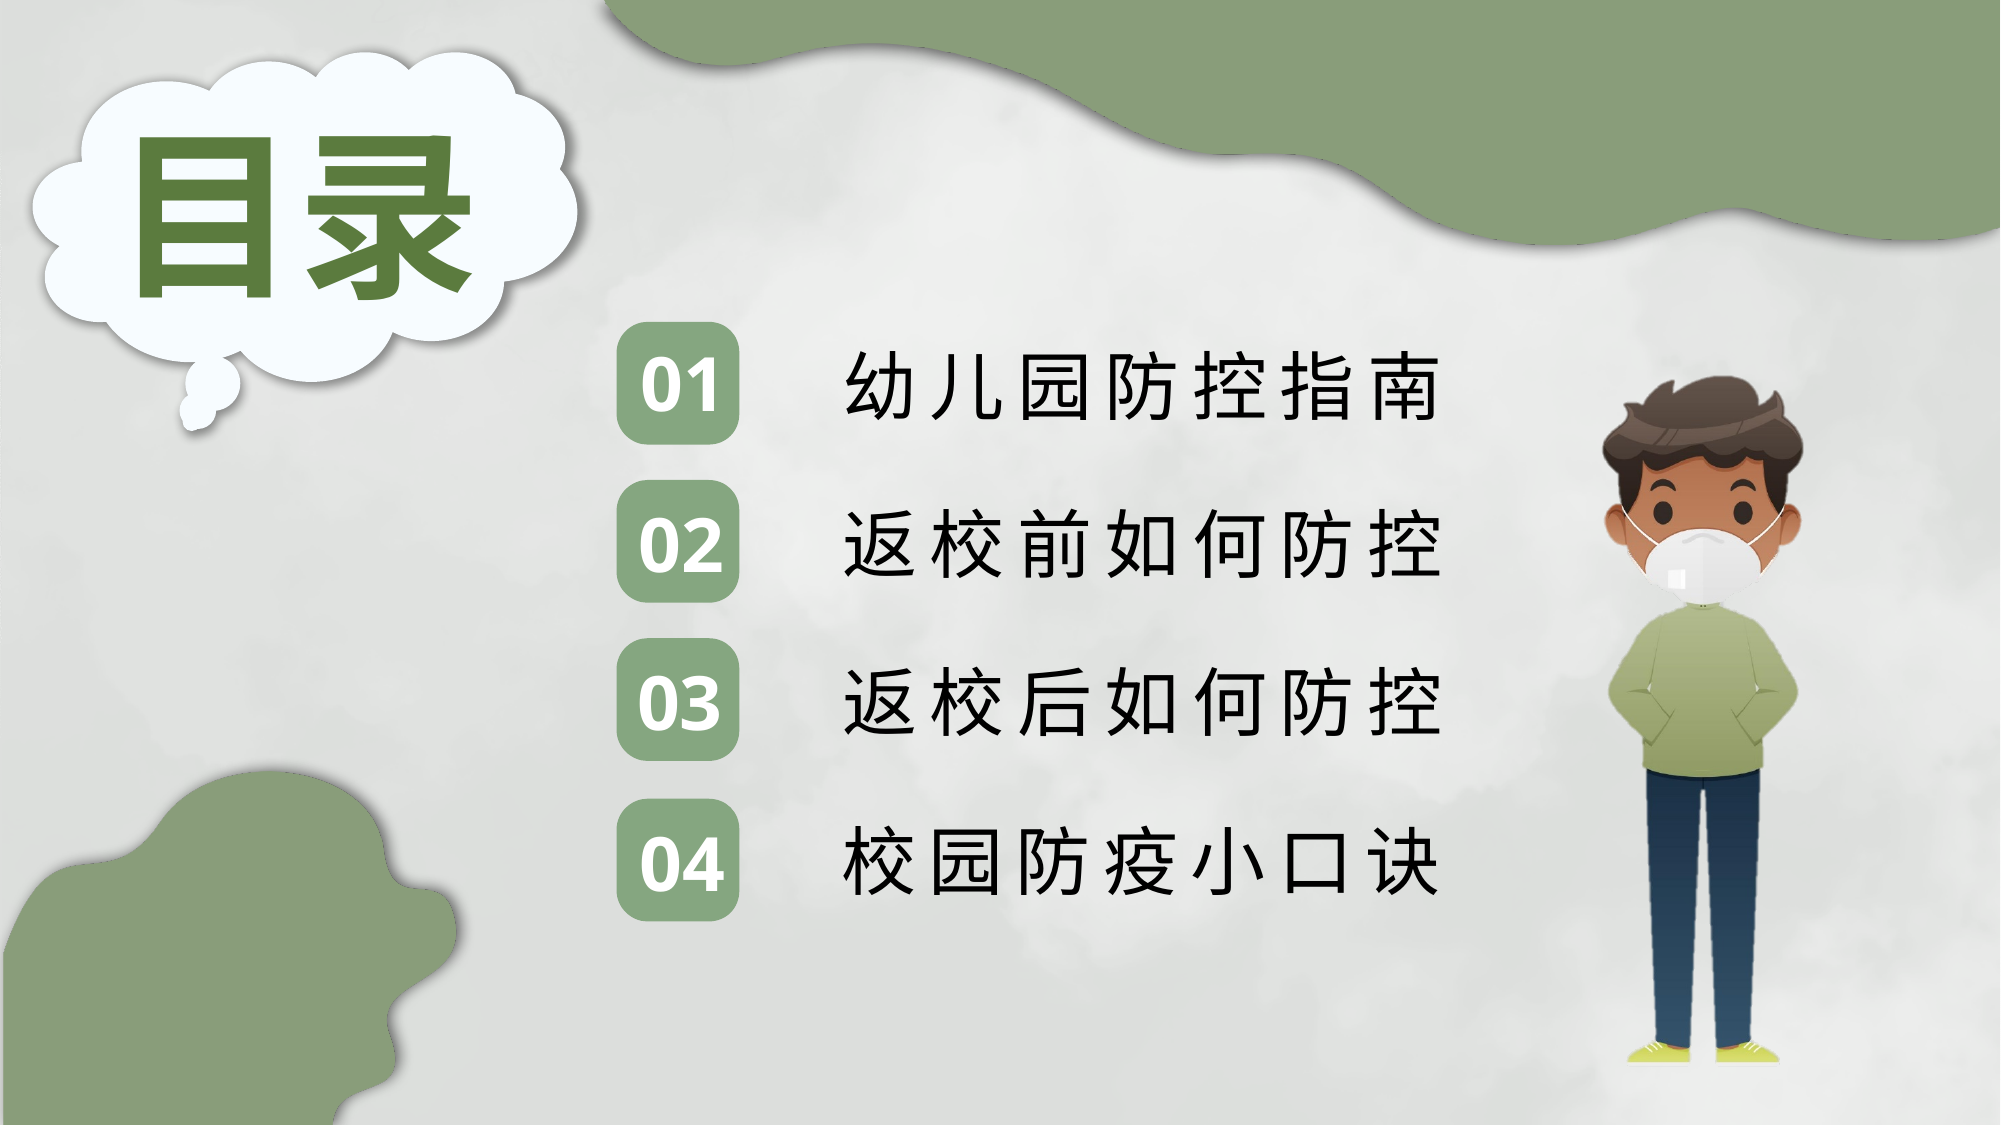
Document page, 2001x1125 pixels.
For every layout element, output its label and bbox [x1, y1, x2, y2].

text_box [616, 798, 745, 922]
text_box [616, 638, 743, 761]
text_box [616, 479, 744, 603]
text_box [616, 321, 746, 445]
picture [0, 0, 2001, 1125]
